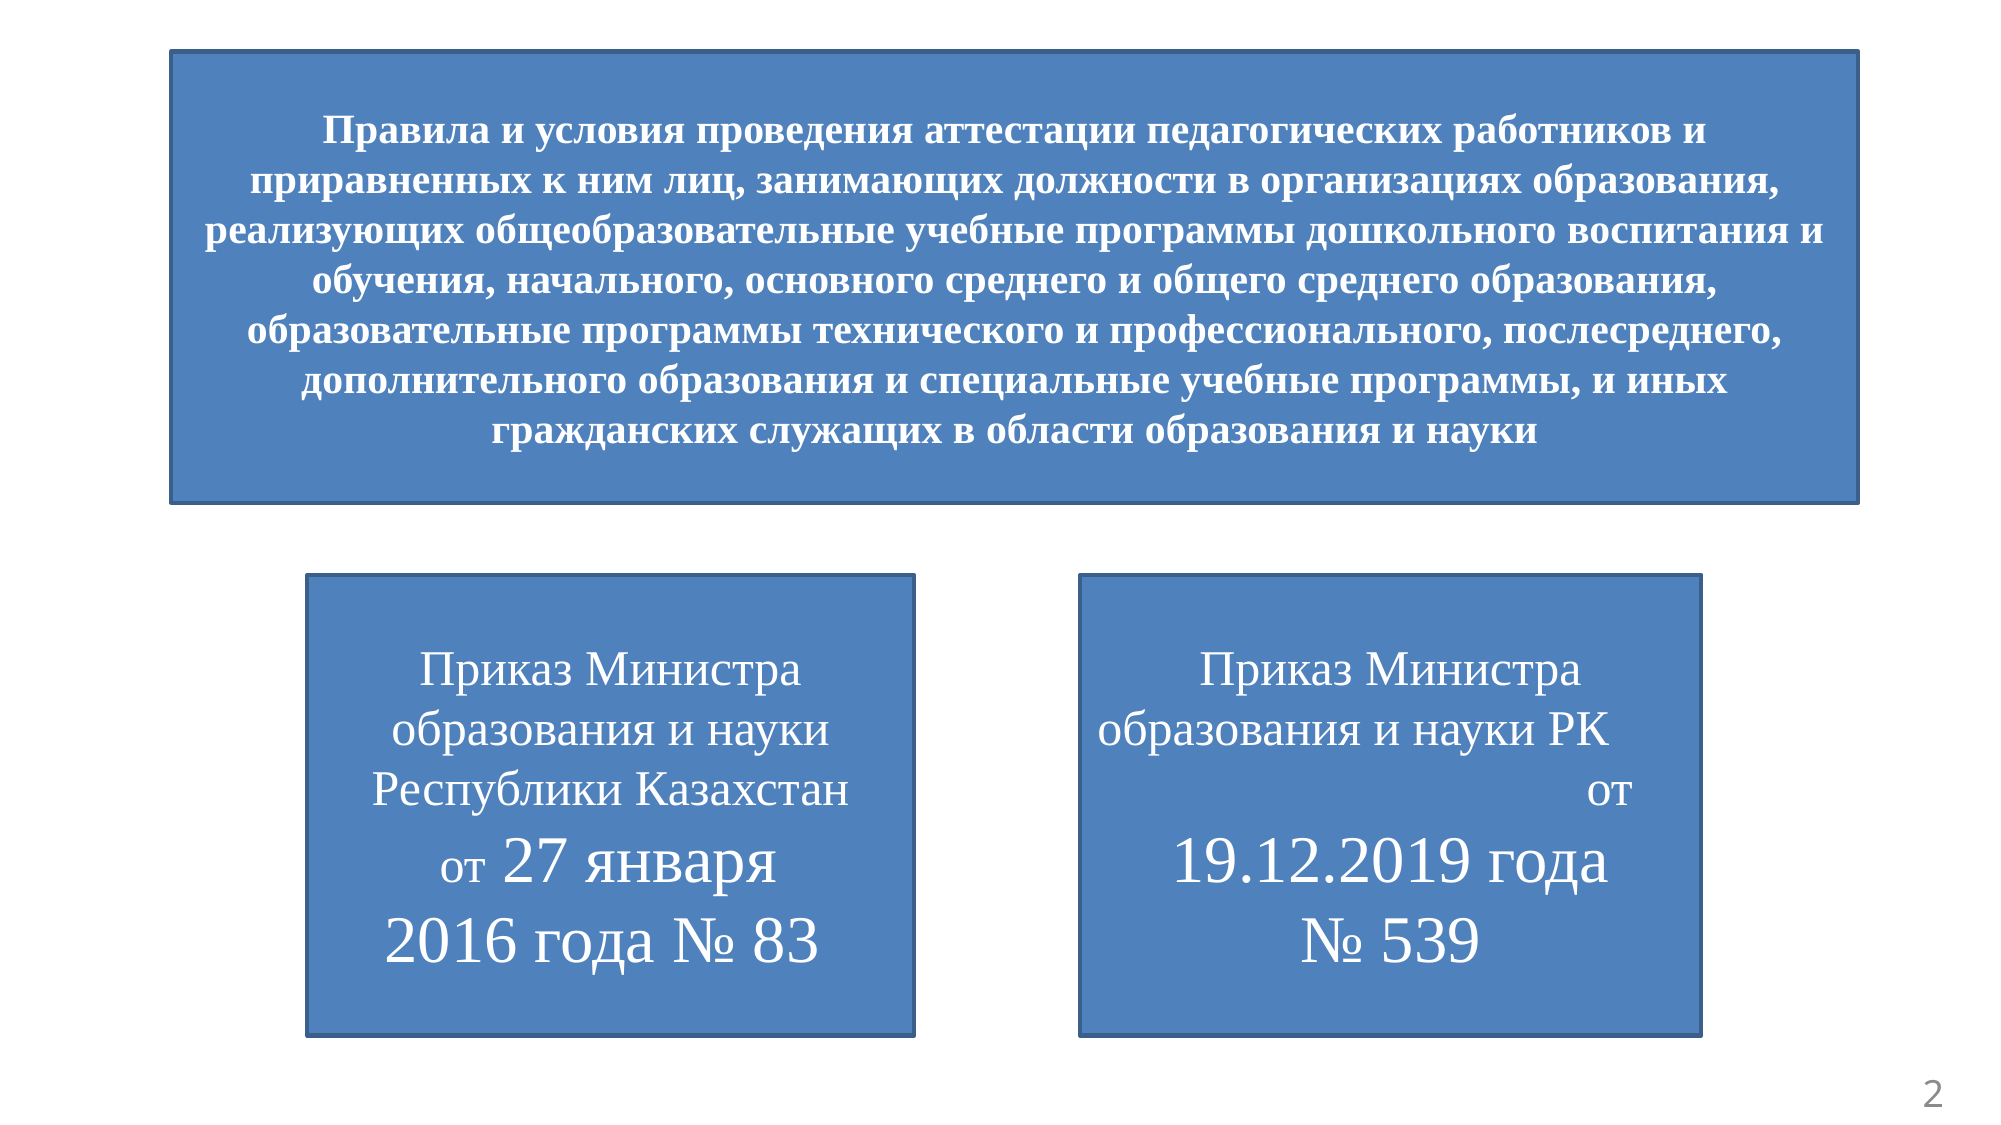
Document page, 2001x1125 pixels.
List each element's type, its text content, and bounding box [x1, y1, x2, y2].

text_box Приказ Министра образования и науки РК от 19.12.2019 года № 539 [1078, 573, 1703, 1038]
text_box Правила и условия проведения аттестации педагогических работников и приравненных к ним лиц, занимающих должности в организациях образования, реализующих общеобразовательные учебные программы дошкольного воспитания и обучения, начального, основного среднего и общего среднего образования, образовательные программы технического и профессионального, послесреднего, дополнительного образования и специальные учебные программы, и иных гражданских служащих в области образования и науки [169, 49, 1860, 505]
text_box Приказ Министра образования и науки Республики Казахстан от 27 января 2016 года № 83 [305, 573, 916, 1038]
slide_number 2 [1492, 1065, 1960, 1125]
